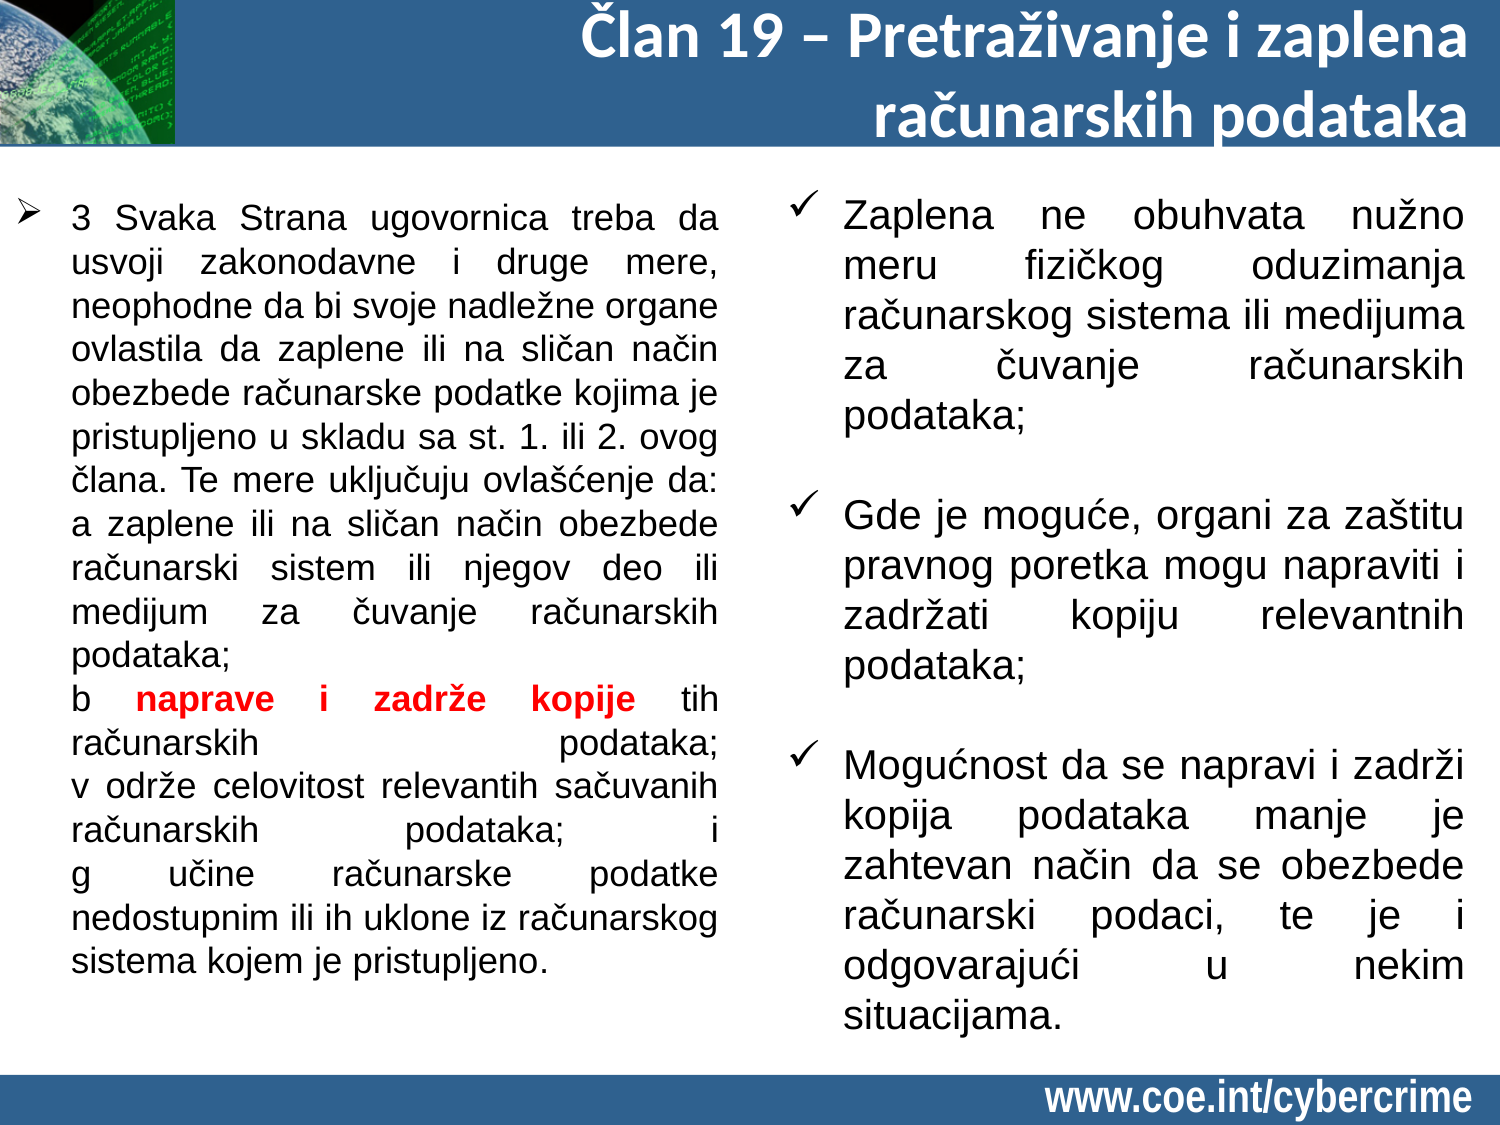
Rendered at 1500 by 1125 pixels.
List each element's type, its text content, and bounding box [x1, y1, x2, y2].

picture [0, 0, 175, 144]
text_box [0, 1073, 1030, 1125]
text_box Zaplena ne obuhvata nužno meru fizičkog oduzimanja računarskog sistema ili medijuma za čuvanje računarskih podataka; Gde je moguće, organi za zaštitu pravnog poretka mogu napraviti i zadržati kopiju relevantnih podataka; Mogućnost da se napravi i zadrži kopija podataka manje je zahtevan način da se obezbede računarski podaci, te je i odgovarajući u nekim situacijama. [772, 180, 1480, 1046]
text_box www.coe.int/cybercrime [1030, 1059, 1500, 1125]
text_box Član 19 – Pretraživanje i zaplena računarskih podataka [177, 0, 1500, 149]
text_box 3 Svaka Strana ugovornica treba da usvoji zakonodavne i druge mere, neophodne da bi svoje nadležne organe ovlastila da zaplene ili na sličan način obezbede računarske podatke kojima je pristupljeno u skladu sa st. 1. ili 2. ovog člana. Te mere uključuju ovlašćenje da: a zaplene ili na sličan način obezbede računarski sistem ili njegov deo ili medijum za čuvanje računarskih podataka; b naprave i zadrže kopije tih računarskih podataka; v održe celovitost relevantih sačuvanih računarskih podataka; i g učine računarske podatke nedostupnim ili ih uklone iz računarskog sistema kojem je pristupljeno. [0, 186, 735, 1032]
